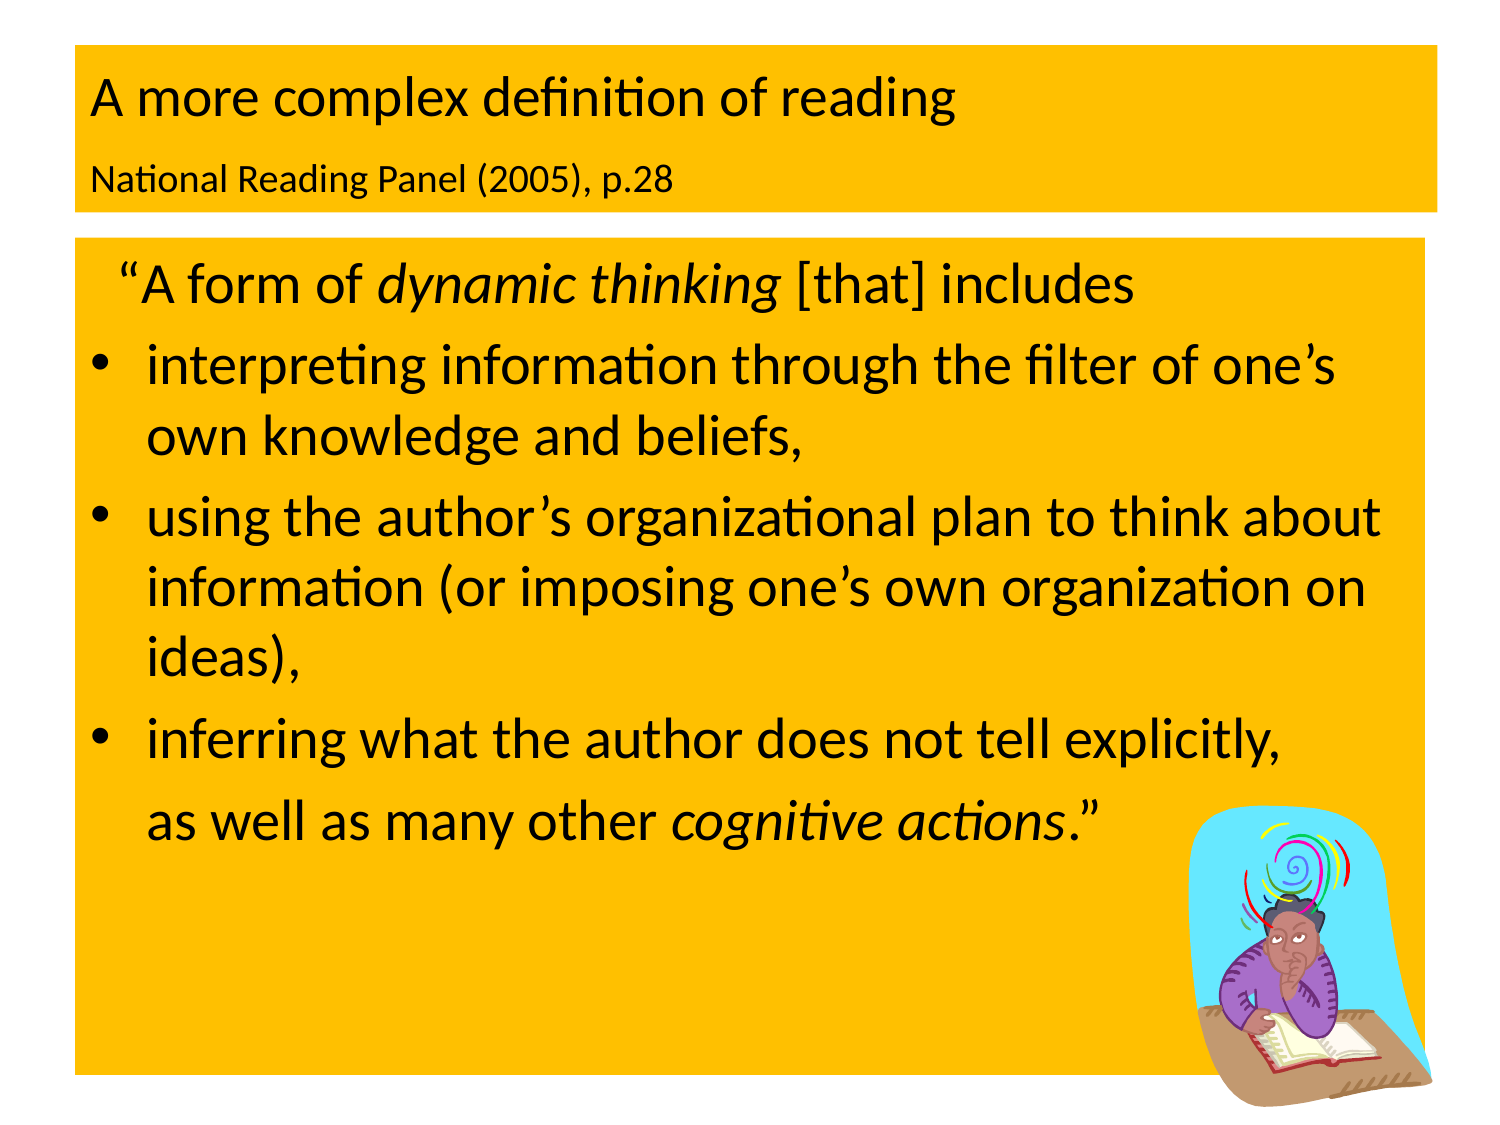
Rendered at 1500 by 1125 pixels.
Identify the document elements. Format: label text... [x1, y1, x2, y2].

picture [1187, 799, 1438, 1113]
title A more complex definition of reading National Reading Panel (2005), p.28 [75, 45, 1438, 213]
list “A form of dynamic thinking [that] includes interpreting information through the filter of one’s own knowledge and beliefs, using the author’s organizational plan to think about information (or imposing one’s own organization on ideas), inferring what the author does not tell explicitly, as well as many other cognitive actions.” [75, 237, 1425, 1075]
